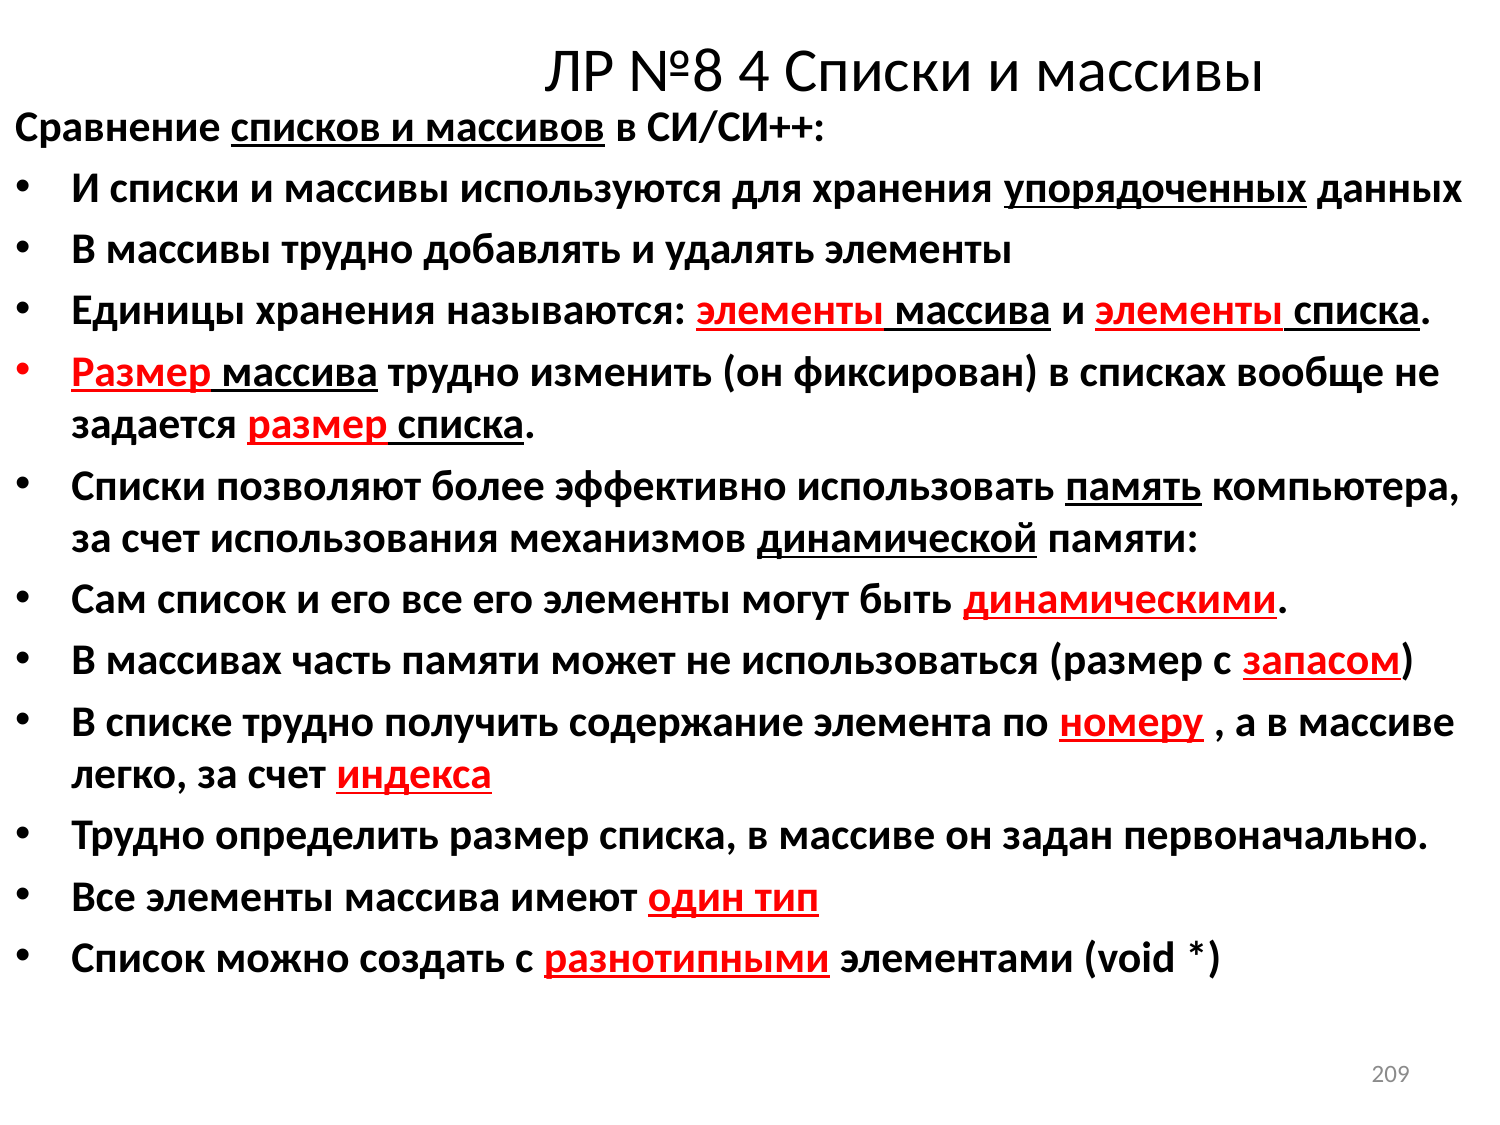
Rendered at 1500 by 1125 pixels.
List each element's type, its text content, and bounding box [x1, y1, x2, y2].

text_box Сравнение списков и массивов в СИ/СИ++: И списки и массивы используются для хранения упорядоченных данных В массивы трудно добавлять и удалять элементы Единицы хранения называются: элементы массива и элементы списка. Размер массива трудно изменить (он фиксирован) в списках вообще не задается размер списка. Списки позволяют более эффективно использовать память компьютера, за счет использования механизмов динамической памяти: Сам список и его все его элементы могут быть динамическими. В массивах часть памяти может не использоваться (размер с запасом) В списке трудно получить содержание элемента по номеру , а в массиве легко, за счет индекса Трудно определить размер списка, в массиве он задан первоначально. Все элементы массива имеют один тип Список можно создать с разнотипными элементами (void *) [0, 89, 1500, 1024]
title ЛР №8 4 Списки и массивы [525, 19, 1285, 89]
slide_number 209 [1074, 1042, 1425, 1103]
